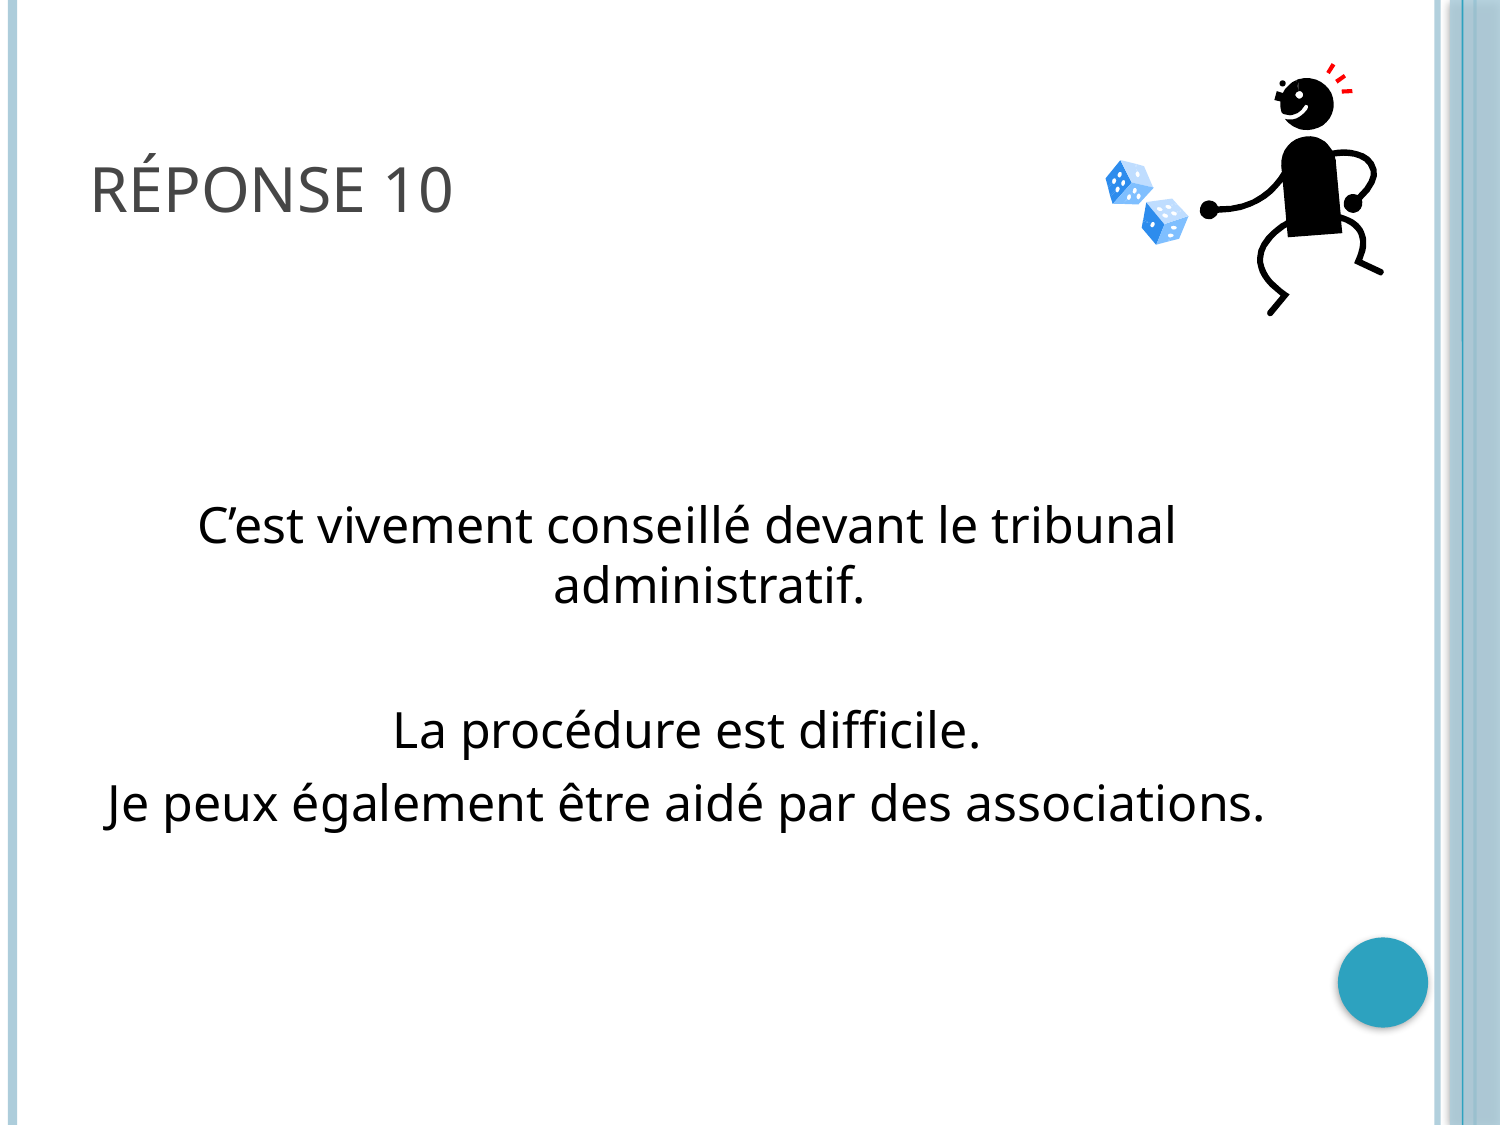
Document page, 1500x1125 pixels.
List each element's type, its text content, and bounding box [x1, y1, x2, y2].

picture [1118, 45, 1413, 305]
list C’est vivement conseillé devant le tribunal administratif. La procédure est difficile. Je peux également être aidé par des associations. [74, 262, 1301, 1063]
title Réponse 10 [75, 45, 1116, 233]
